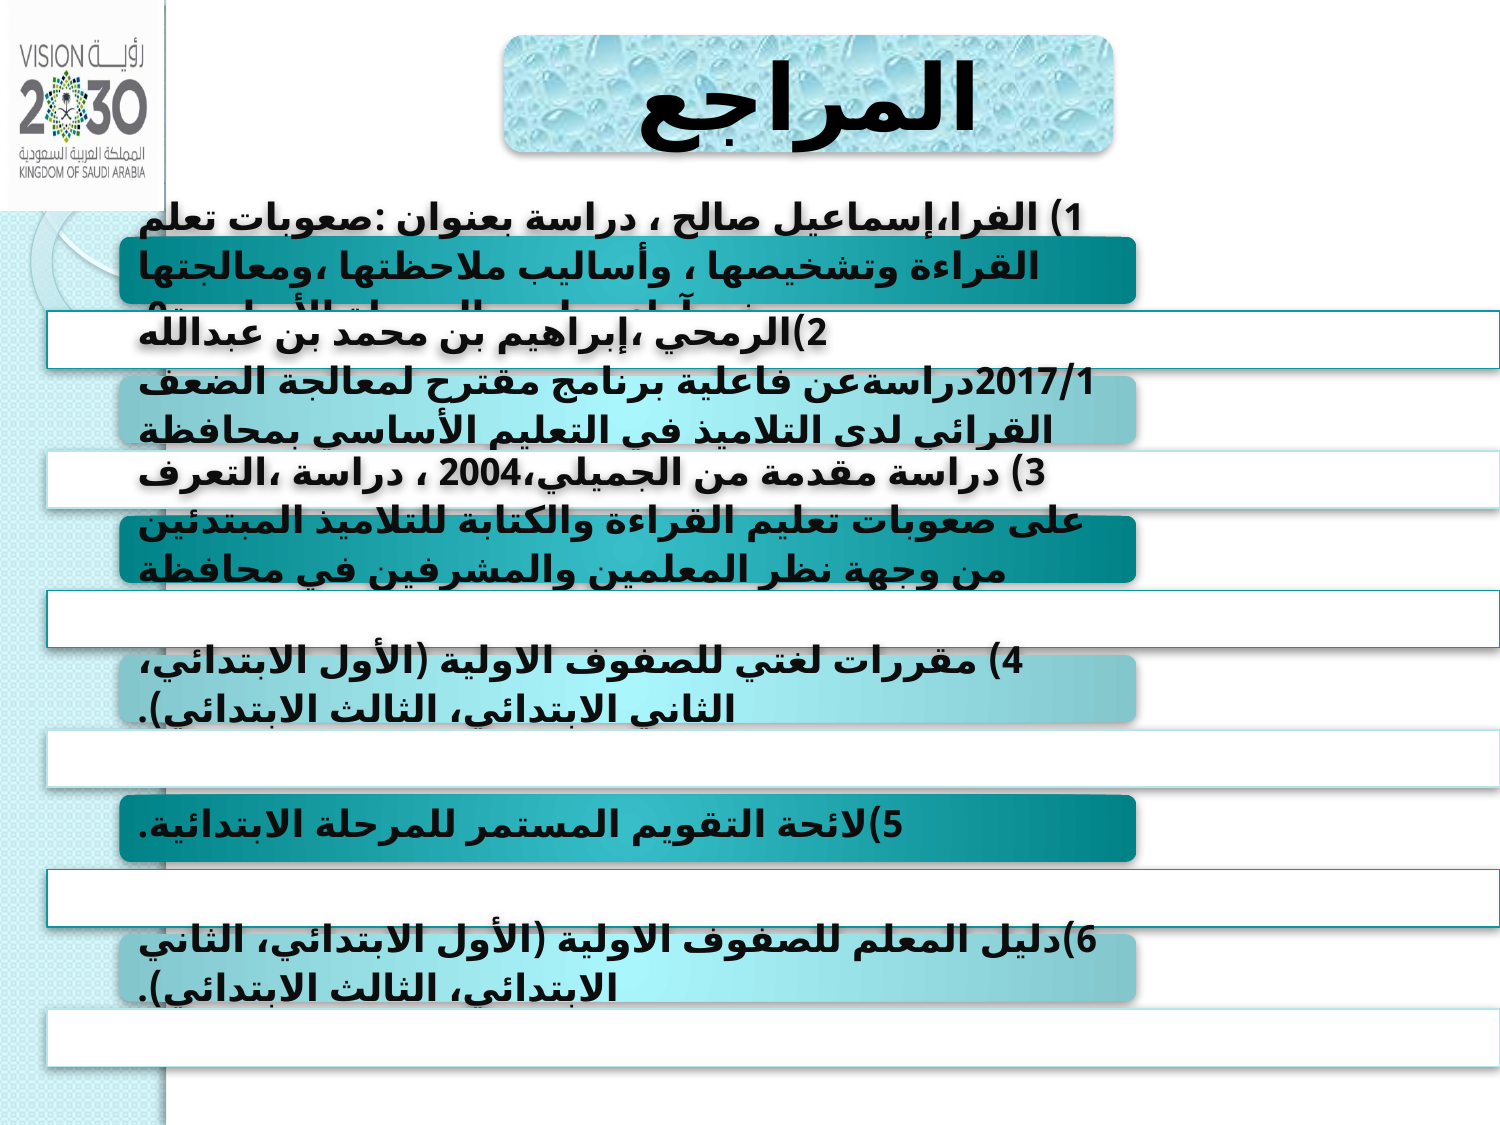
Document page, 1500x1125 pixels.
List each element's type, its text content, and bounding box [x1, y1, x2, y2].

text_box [46, 228, 1500, 1067]
text_box المراجع [503, 35, 1114, 153]
picture [0, 0, 165, 211]
